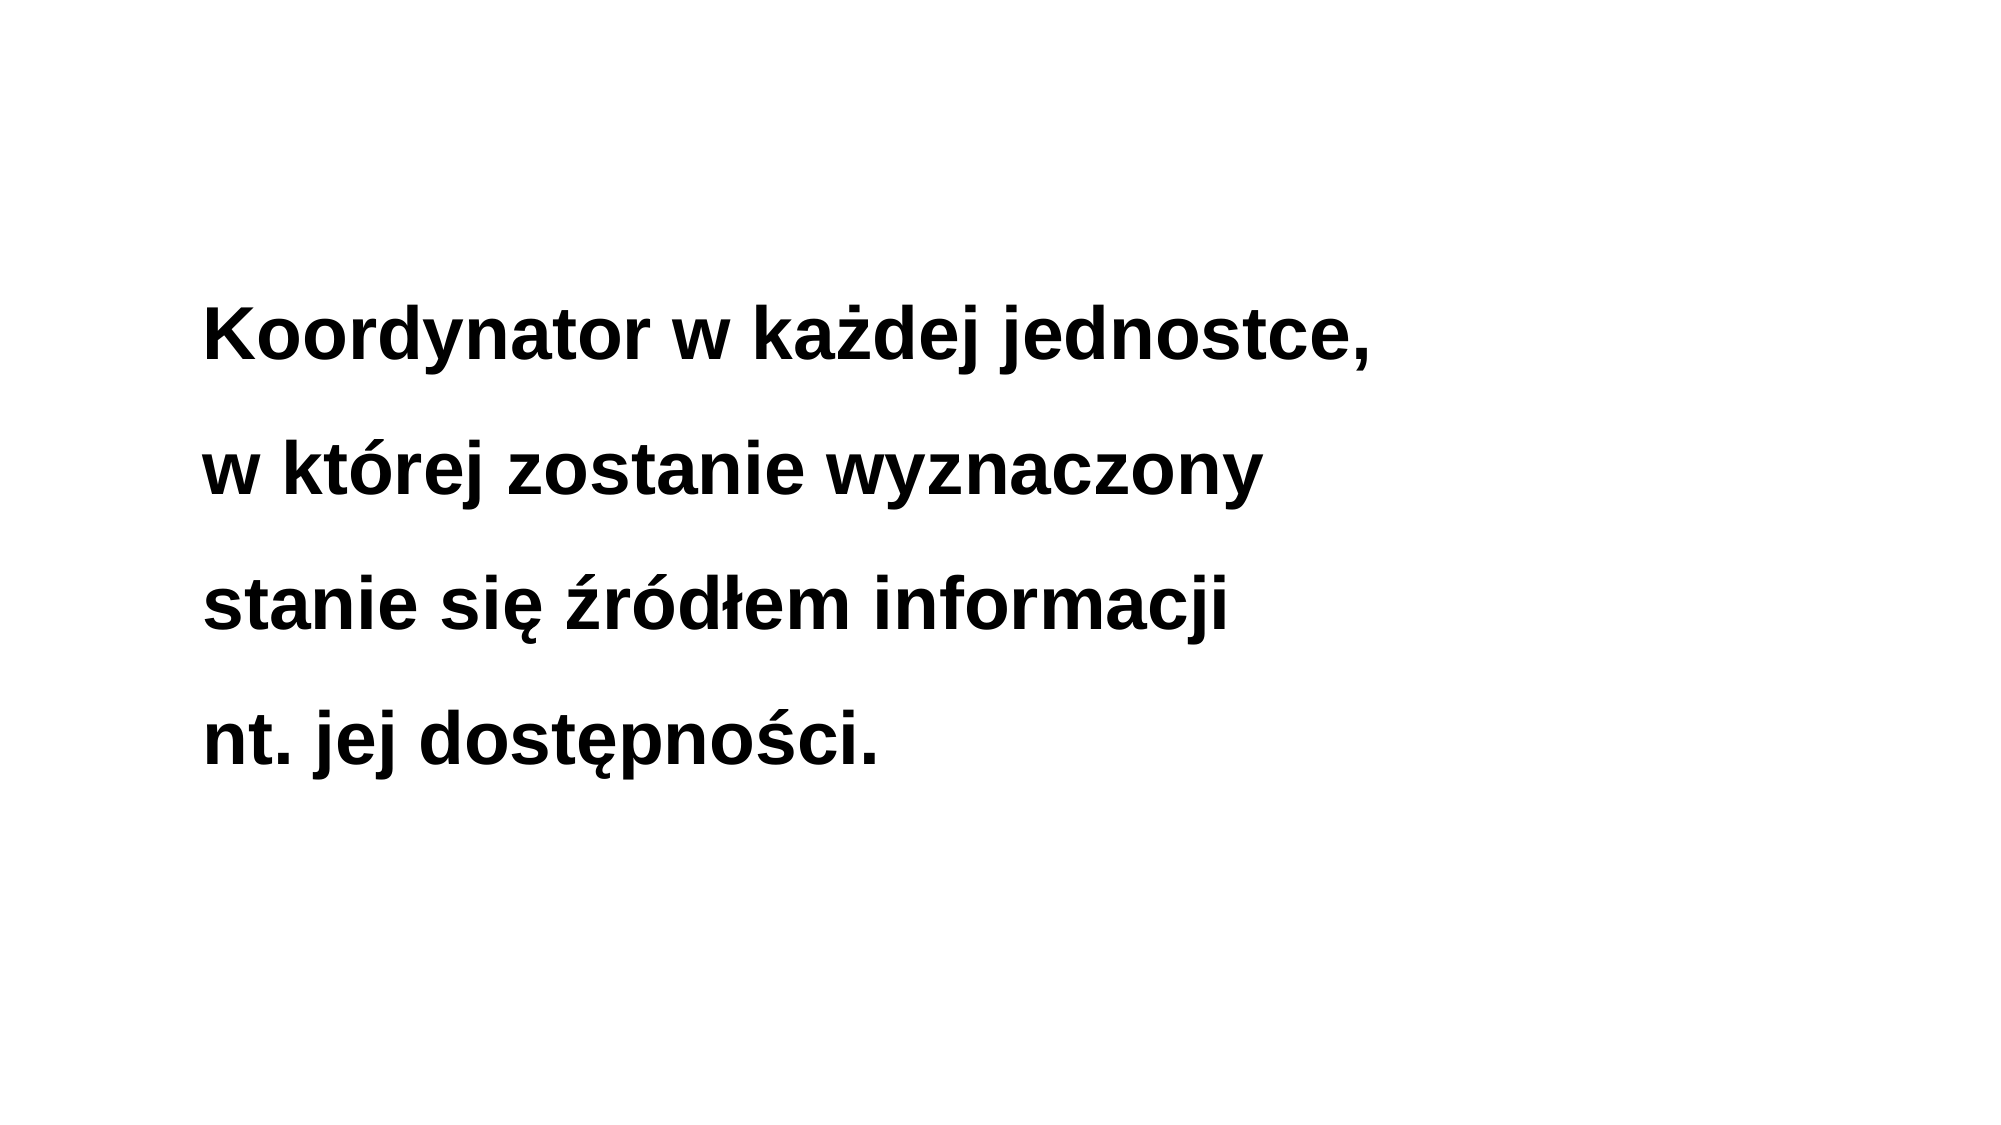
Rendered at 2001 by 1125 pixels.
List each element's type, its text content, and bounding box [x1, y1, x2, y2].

subtitle Koordynator w każdej jednostce, w której zostanie wyznaczony stanie się źródłem informacji nt. jej dostępności. [187, 232, 1429, 814]
